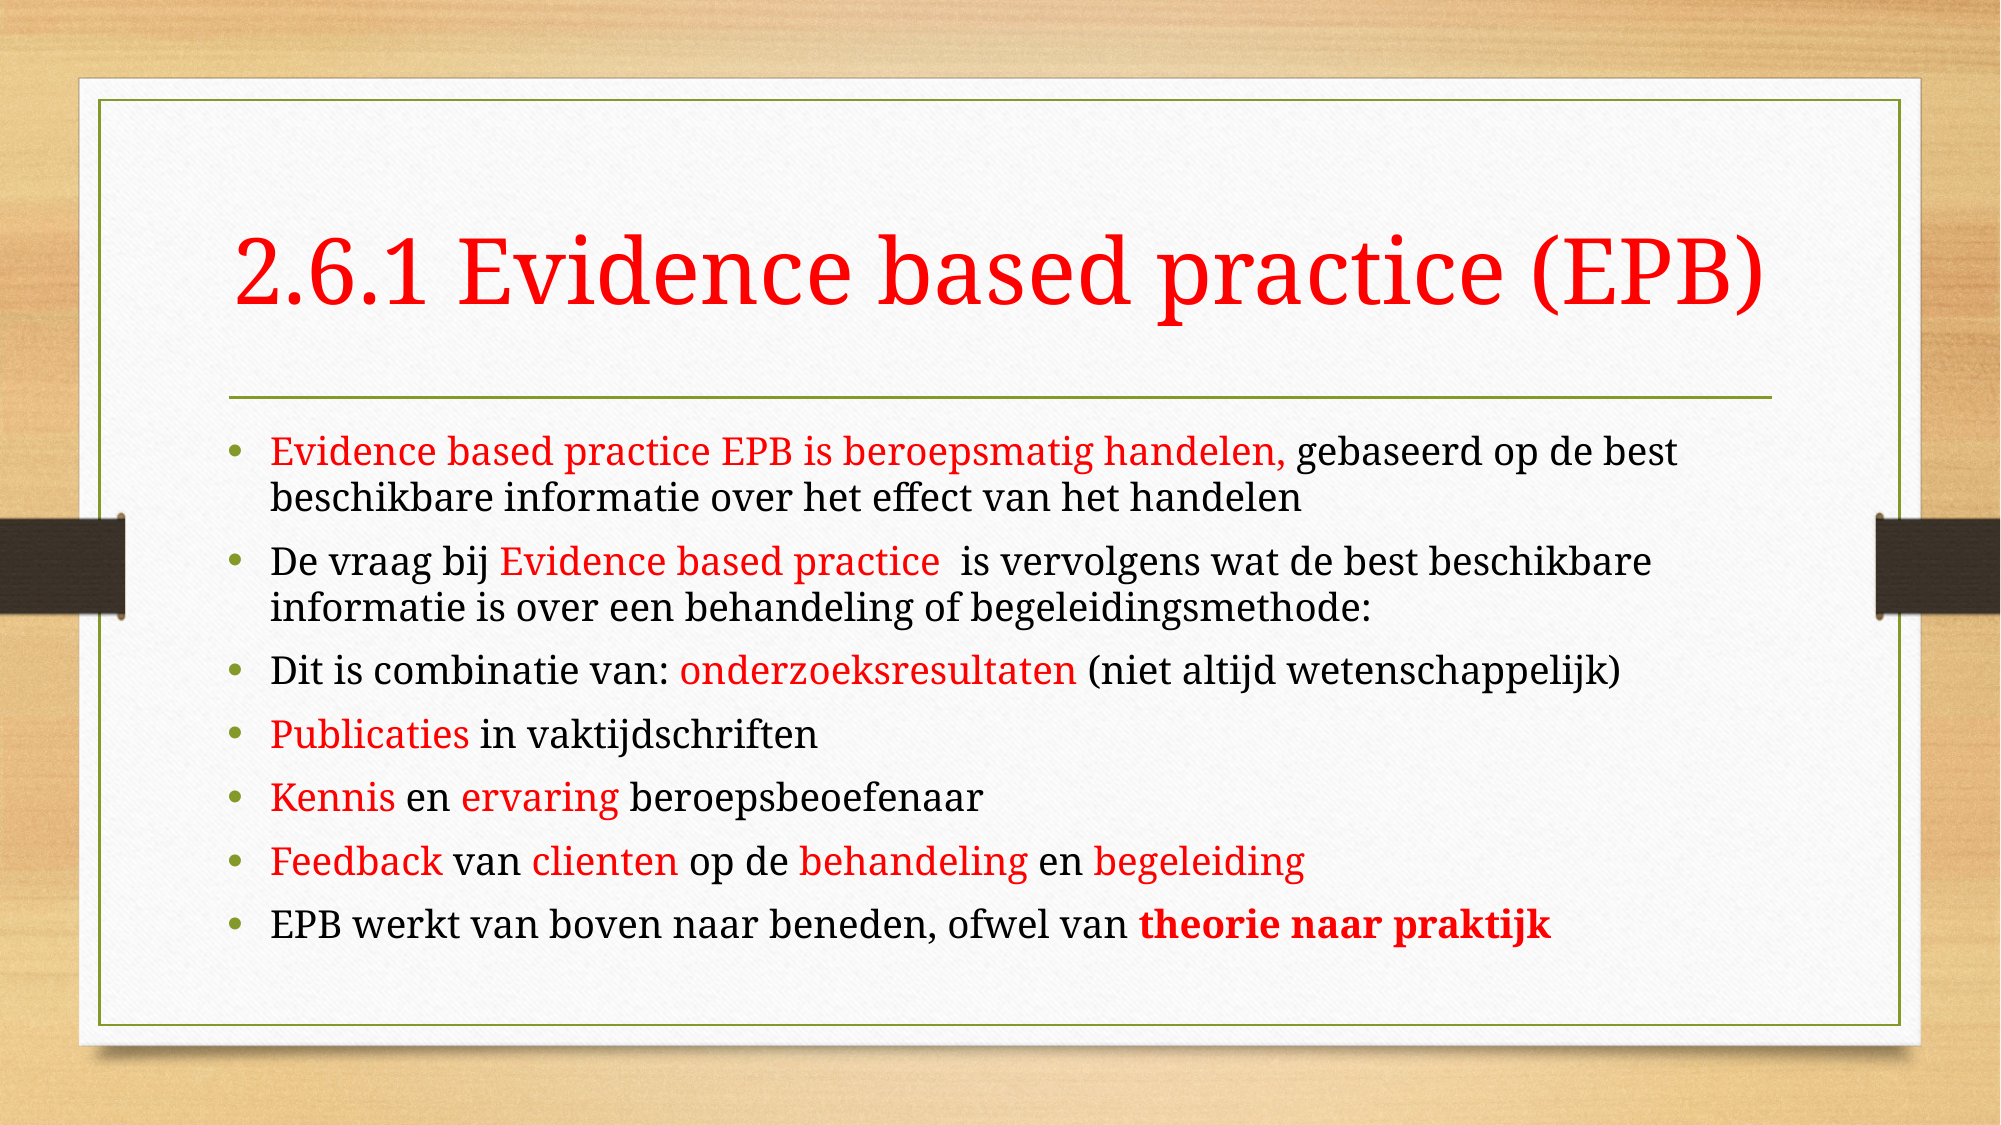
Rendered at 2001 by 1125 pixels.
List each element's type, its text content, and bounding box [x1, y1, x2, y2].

list Evidence based practice EPB is beroepsmatig handelen, gebaseerd op de best beschikbare informatie over het effect van het handelen De vraag bij Evidence based practice is vervolgens wat de best beschikbare informatie is over een behandeling of begeleidingsmethode: Dit is combinatie van: onderzoeksresultaten (niet altijd wetenschappelijk) Publicaties in vaktijdschriften Kennis en ervaring beroepsbeoefenaar Feedback van clienten op de behandeling en begeleiding EPB werkt van boven naar beneden, ofwel van theorie naar praktijk [212, 419, 1788, 964]
picture [0, 0, 2001, 1125]
title 2.6.1 Evidence based practice (EPB) [212, 161, 1788, 375]
